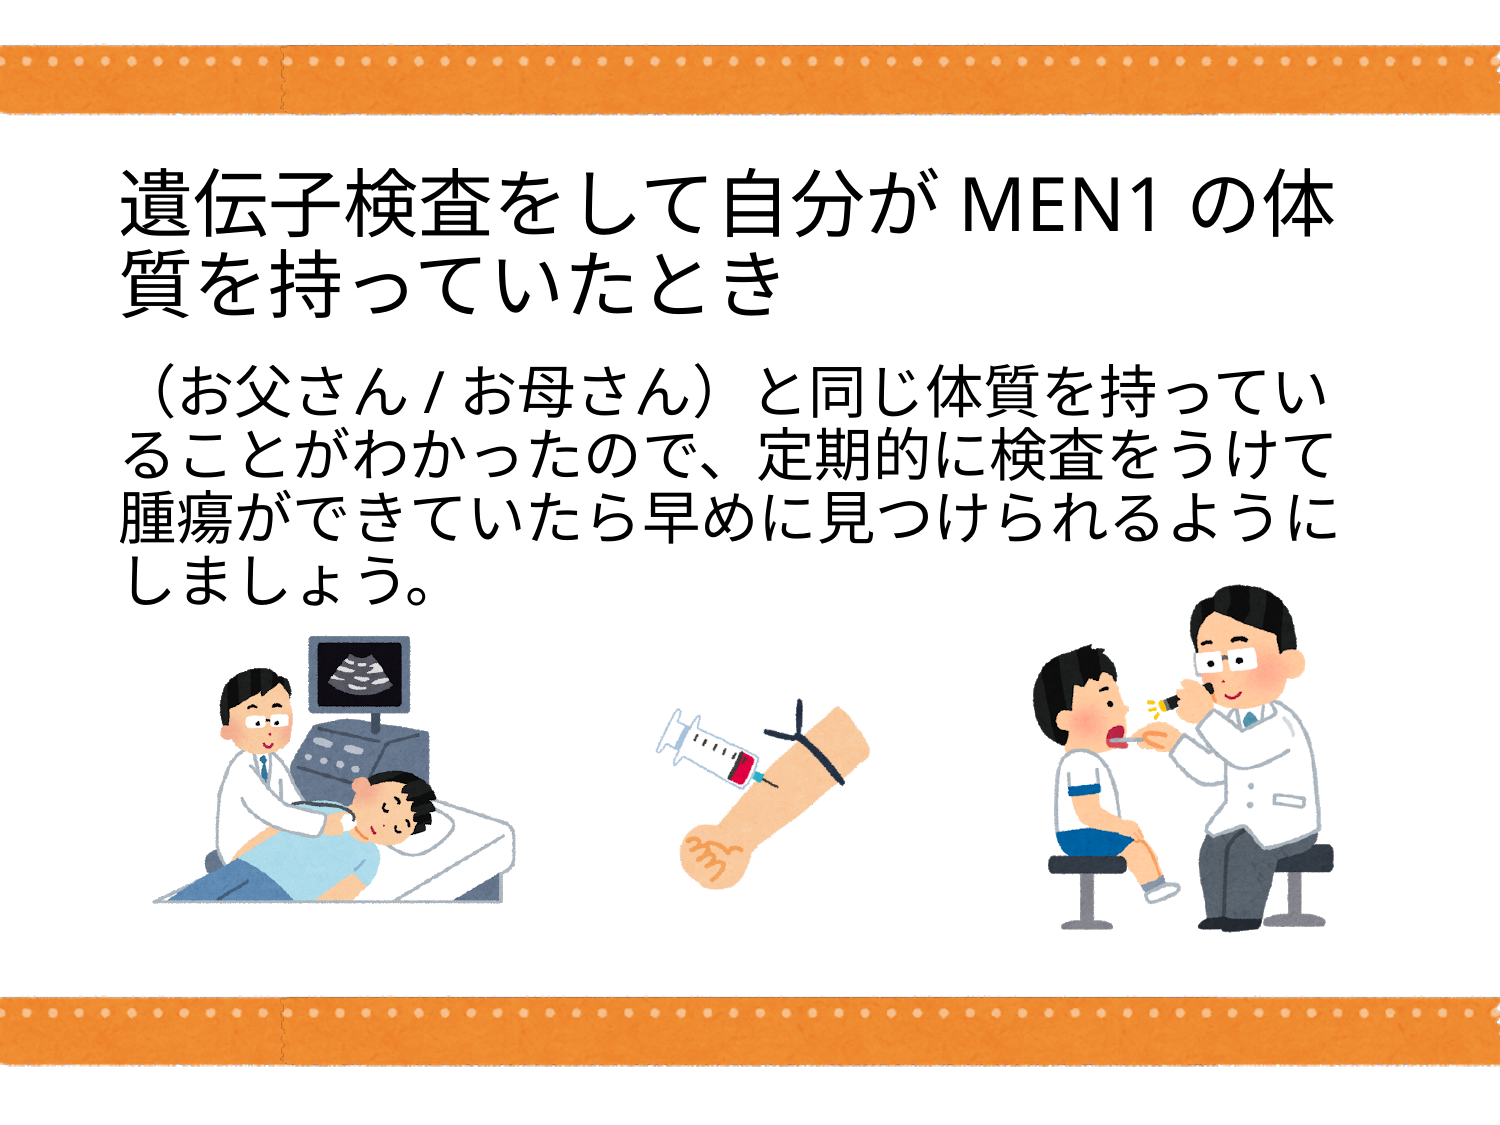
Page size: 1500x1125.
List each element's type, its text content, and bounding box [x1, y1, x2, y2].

title 遺伝子検査をして自分がMEN1の体質を持っていたとき [103, 139, 1397, 355]
picture [648, 691, 874, 896]
picture [1022, 577, 1350, 939]
list （お父さん/お母さん）と同じ体質を持っていることがわかったので、定期的に検査をうけて腫瘍ができていたら早めに見つけられるようにしましょう。 [103, 355, 1397, 974]
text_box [0, 22, 1500, 139]
picture [141, 625, 526, 914]
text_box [0, 974, 1500, 1091]
